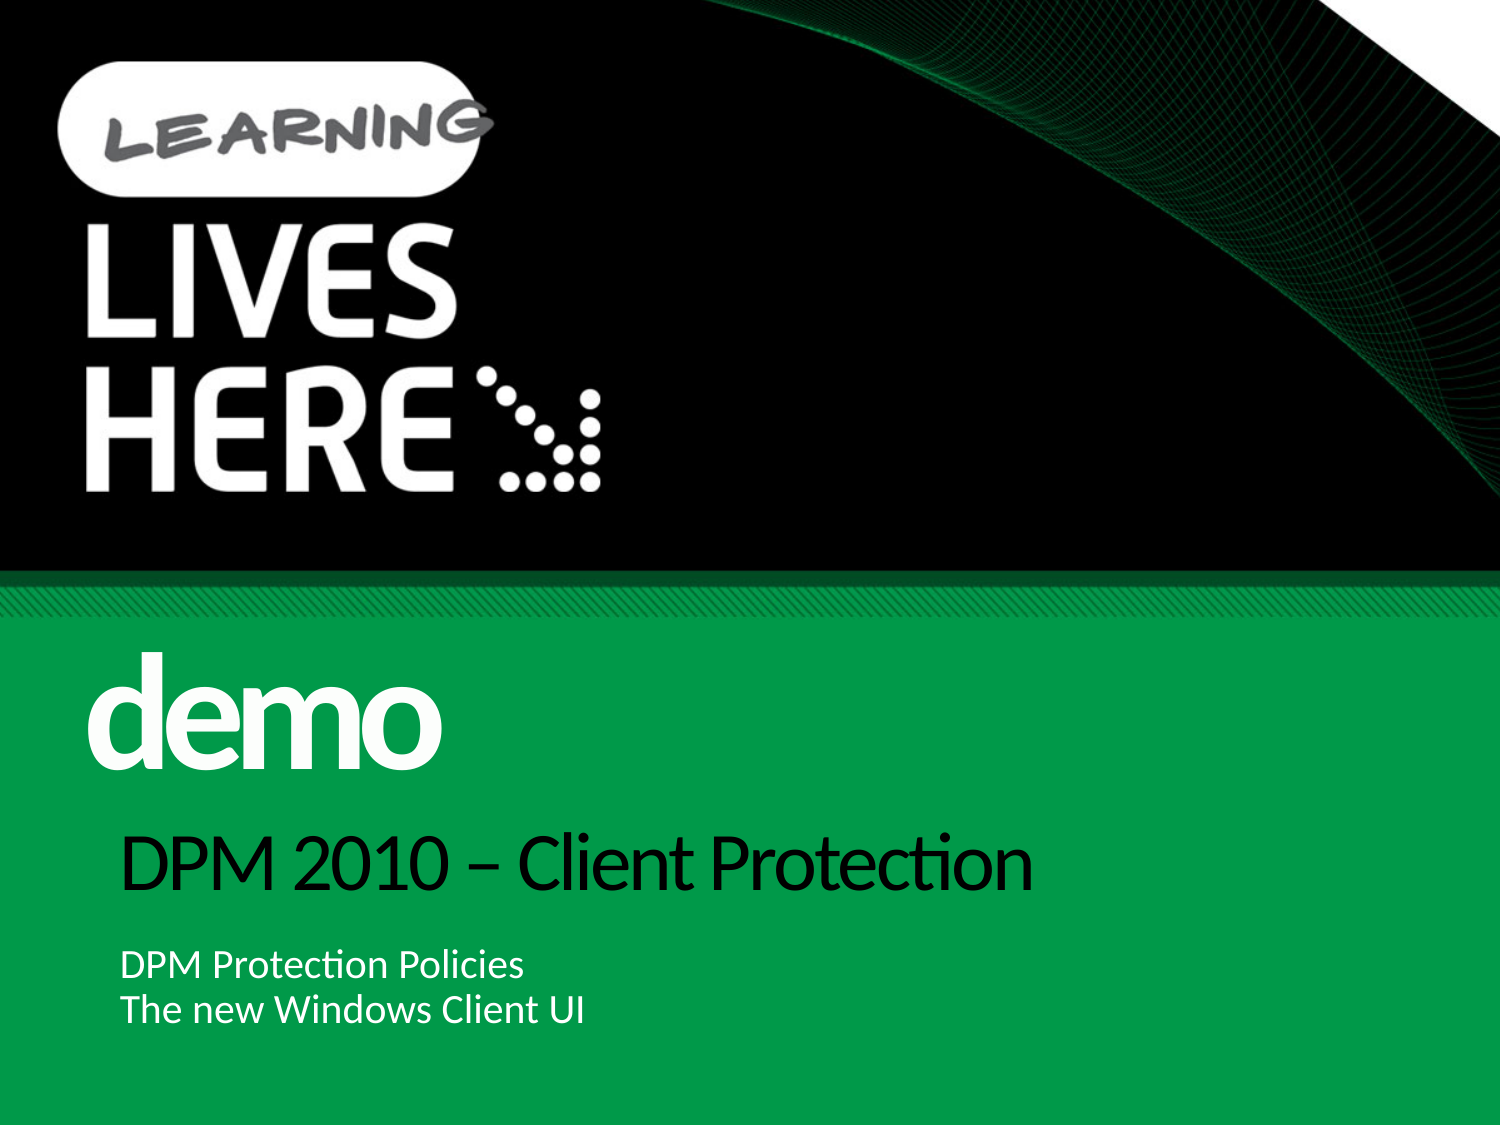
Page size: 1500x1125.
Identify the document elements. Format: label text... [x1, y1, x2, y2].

subtitle DPM Protection Policies The new Windows Client UI [119, 942, 1236, 1088]
title DPM 2010 – Client Protection [119, 818, 1375, 943]
picture [0, 0, 1500, 1125]
list demo [83, 625, 1344, 800]
